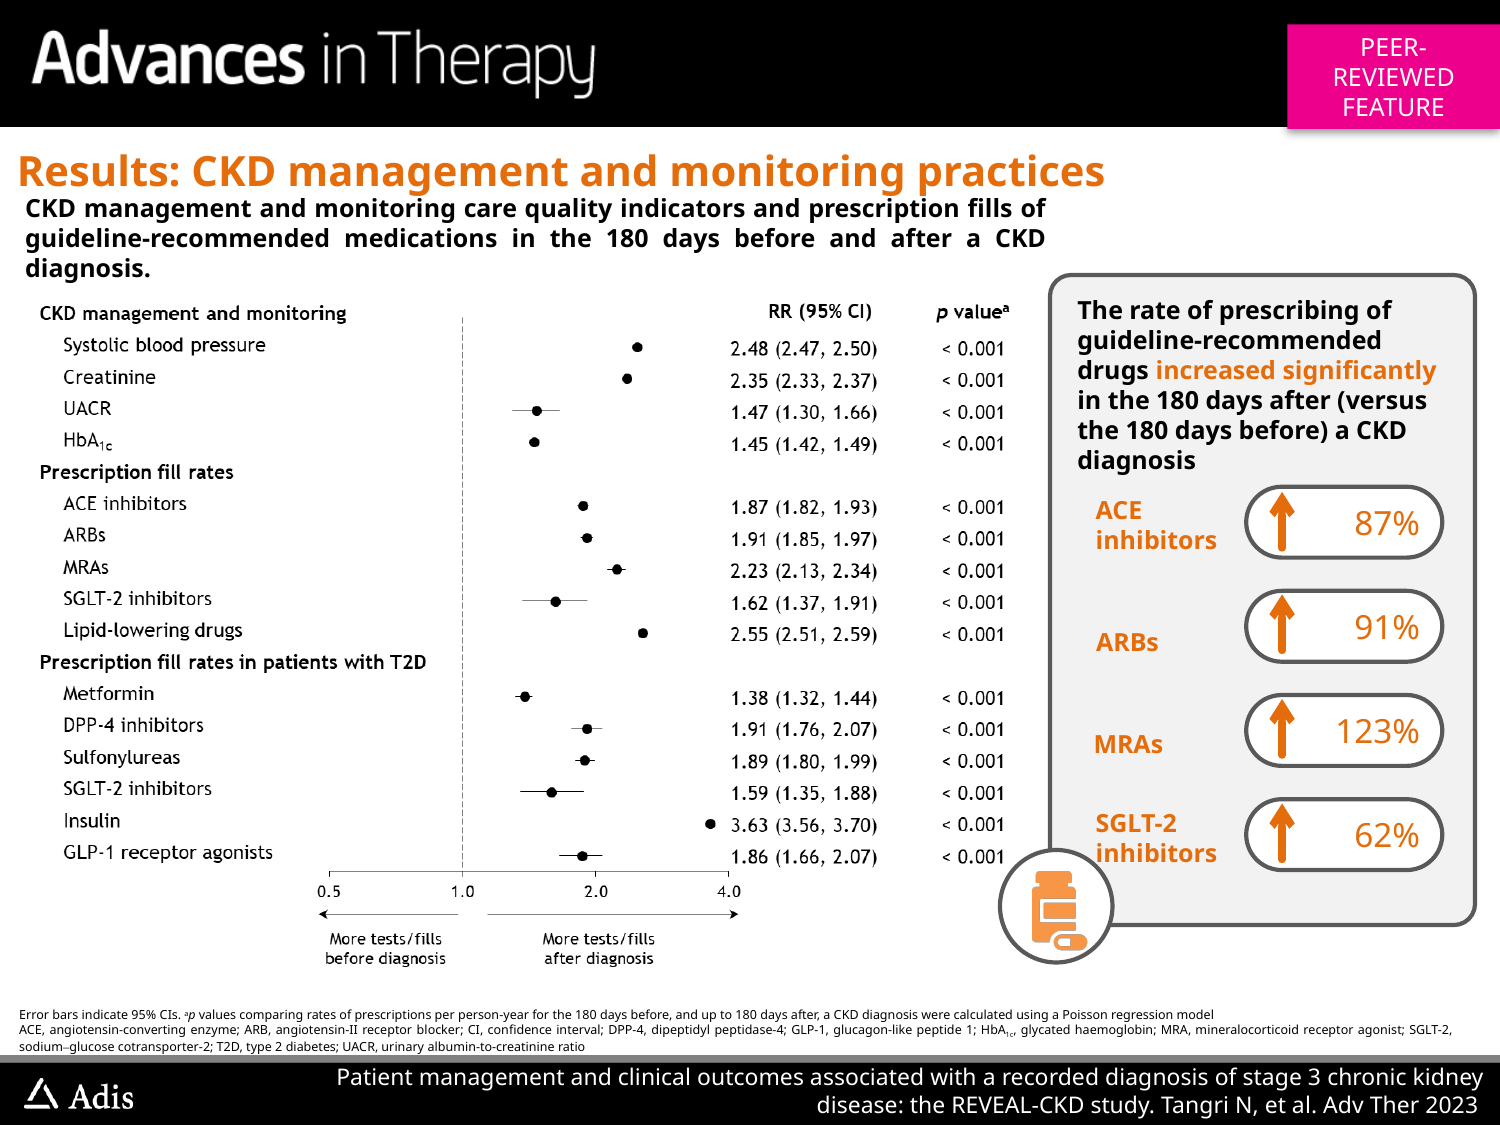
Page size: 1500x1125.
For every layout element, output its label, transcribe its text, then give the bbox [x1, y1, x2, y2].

text_box [1063, 272, 1478, 928]
text_box [1047, 290, 1062, 298]
picture [24, 299, 1067, 976]
text_box The rate of prescribing of guideline-recommended drugs increased significantly in the 180 days after (versus the 180 days before) a CKD diagnosis [1062, 287, 1463, 482]
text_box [1082, 486, 1443, 876]
picture [24, 1078, 133, 1109]
text_box Results: CKD management and monitoring practices [2, 87, 1138, 203]
picture [0, 0, 1500, 127]
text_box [1072, 849, 1113, 963]
text_box CKD management and monitoring care quality indicators and prescription fills of guideline-recommended medications in the 180 days before and after a CKD diagnosis. [10, 185, 1063, 290]
text_box Error bars indicate 95% CIs. ap values comparing rates of prescriptions per person-year for the 180 days before, and up to 180 days after, a CKD diagnosis were calculated using a Poisson regression model ACE, angiotensin-converting enzyme; ARB, angiotensin-II receptor blocker; CI, confidence interval; DPP-4, dipeptidyl peptidase-4; GLP-1, glucagon-like peptide 1; HbA1c, glycated haemoglobin; MRA, mineralocorticoid receptor agonist; SGLT-2, sodium‒glucose cotransporter-2; T2D, type 2 diabetes; UACR, urinary albumin-to-creatinine ratio [4, 999, 1467, 1062]
